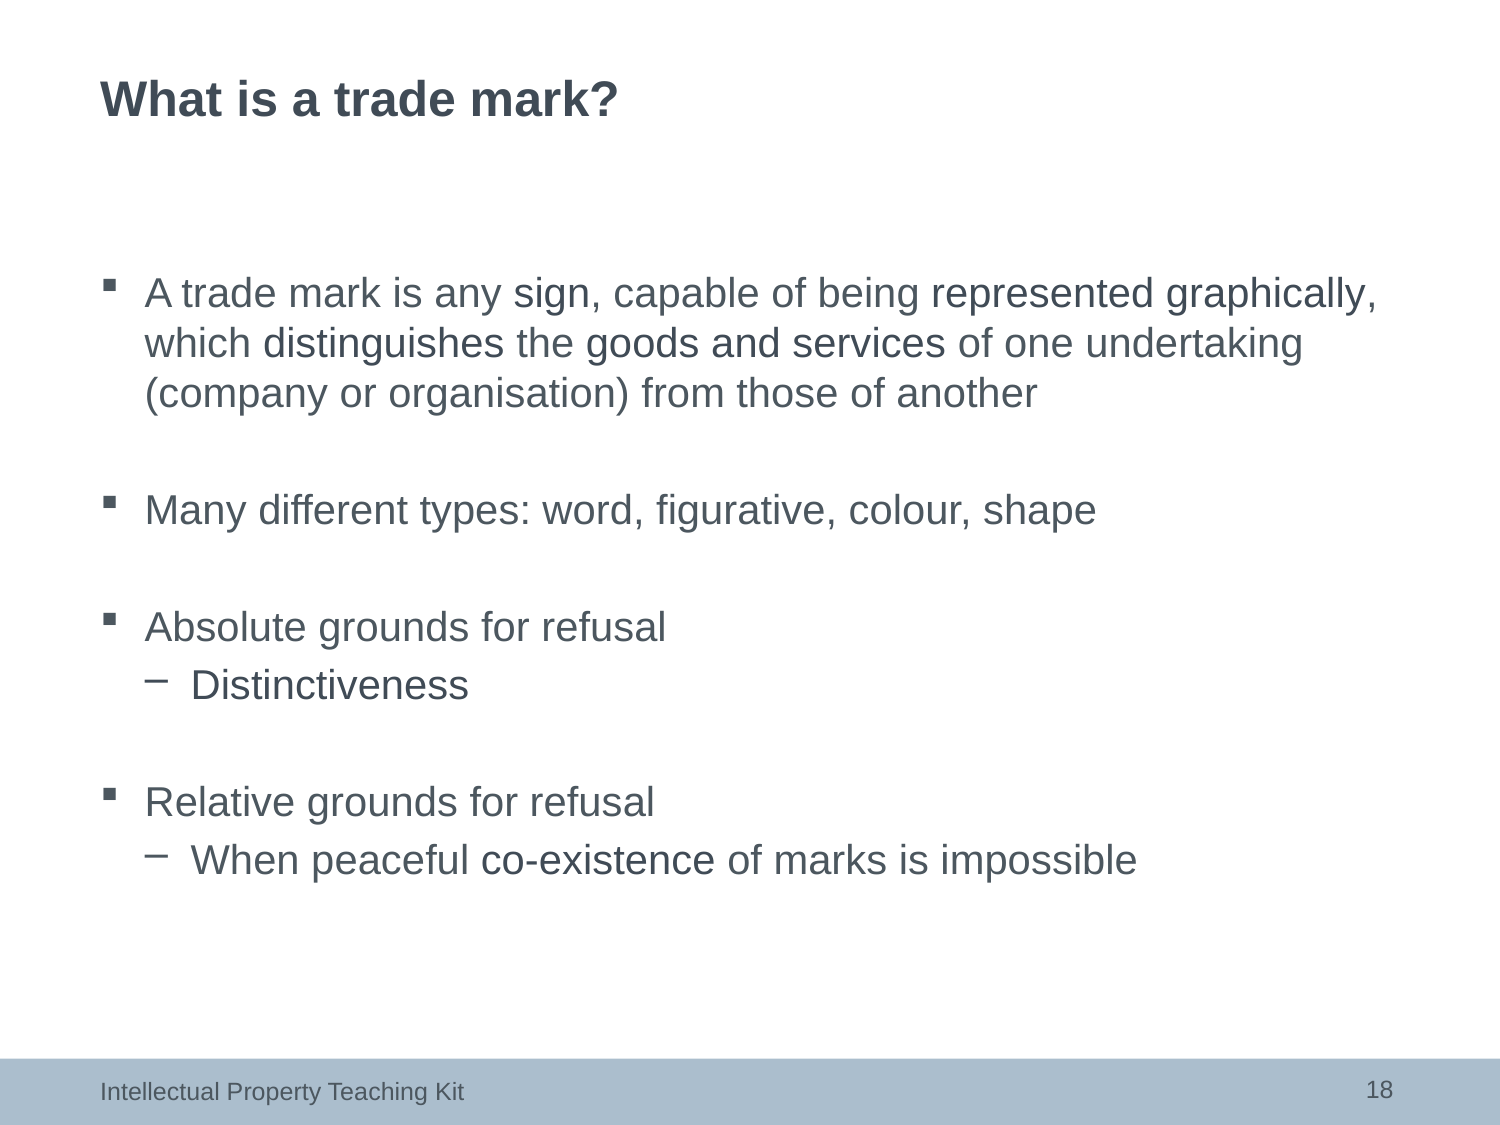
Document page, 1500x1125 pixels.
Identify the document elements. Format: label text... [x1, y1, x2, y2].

list A trade mark is any sign, capable of being represented graphically, which distinguishes the goods and services of one undertaking (company or organisation) from those of another Many different types: word, figurative, colour, shape Absolute grounds for refusal Distinctiveness Relative grounds for refusal When peaceful co-existence of marks is impossible [100, 265, 1400, 999]
title What is a trade mark? [100, 66, 1400, 221]
text_box 18 [1269, 1070, 1394, 1106]
footer Intellectual Property Teaching Kit [100, 1074, 988, 1125]
